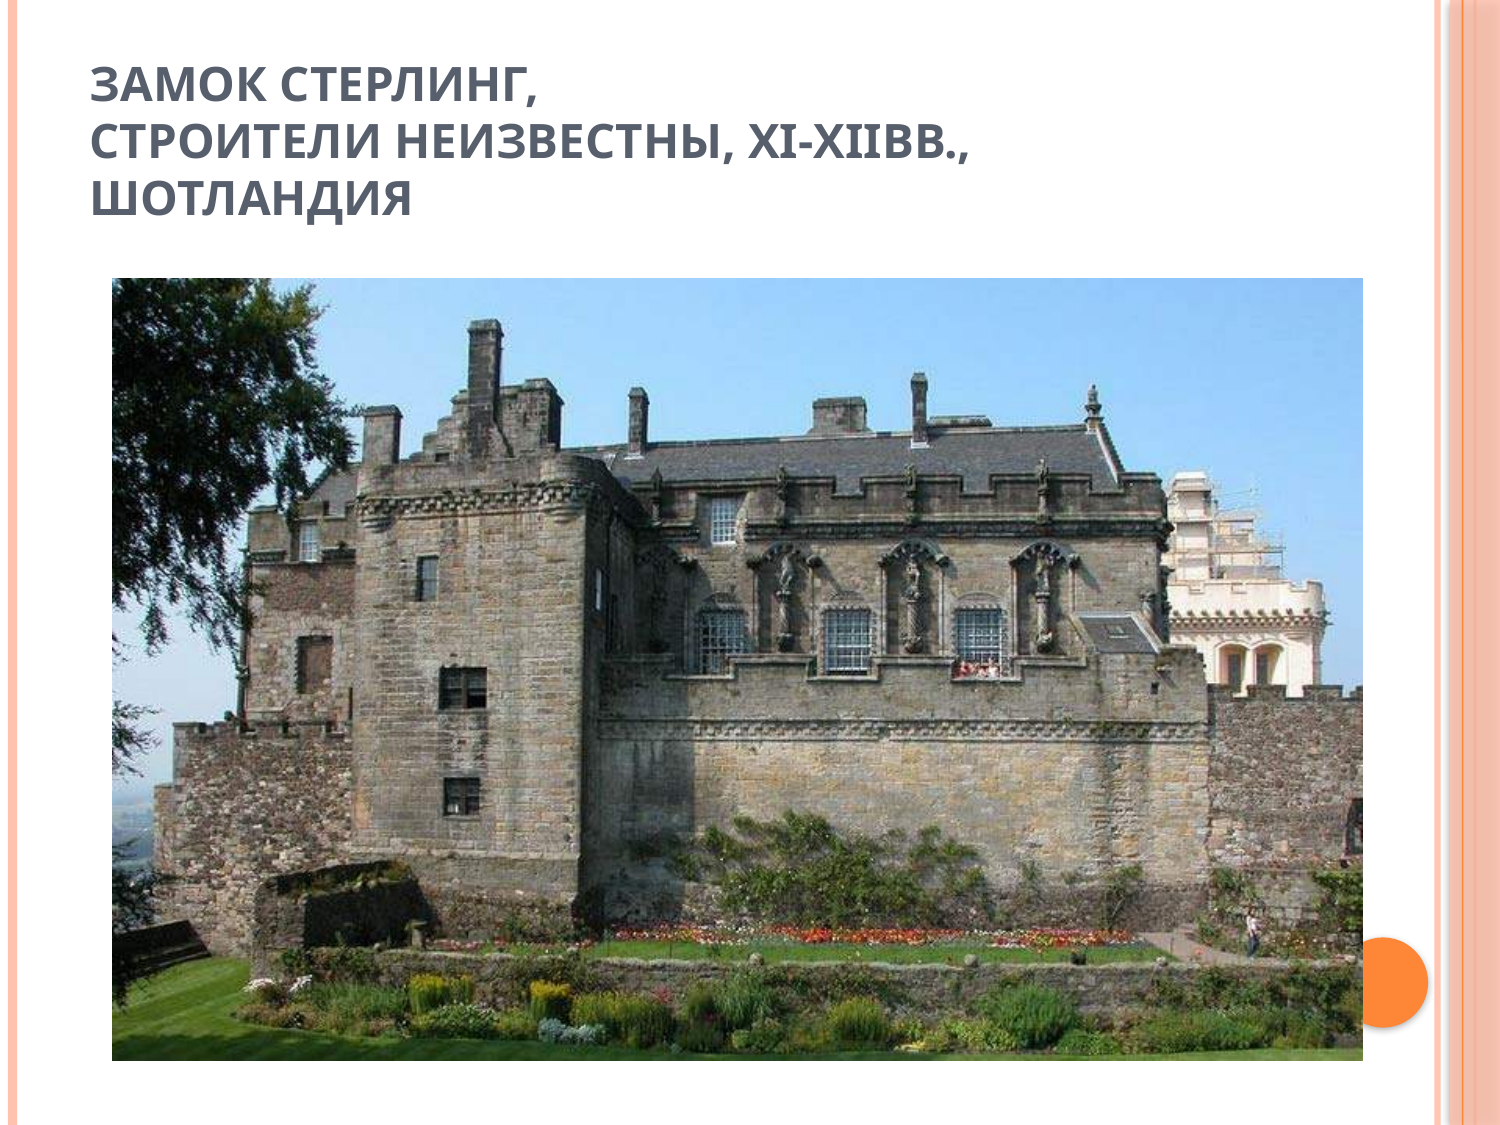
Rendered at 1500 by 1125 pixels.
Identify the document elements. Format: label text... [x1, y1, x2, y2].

title Замок Стерлинг, строители неизвестны, XI-XIIвв., Шотландия [75, 45, 1300, 233]
picture [111, 278, 1363, 1061]
